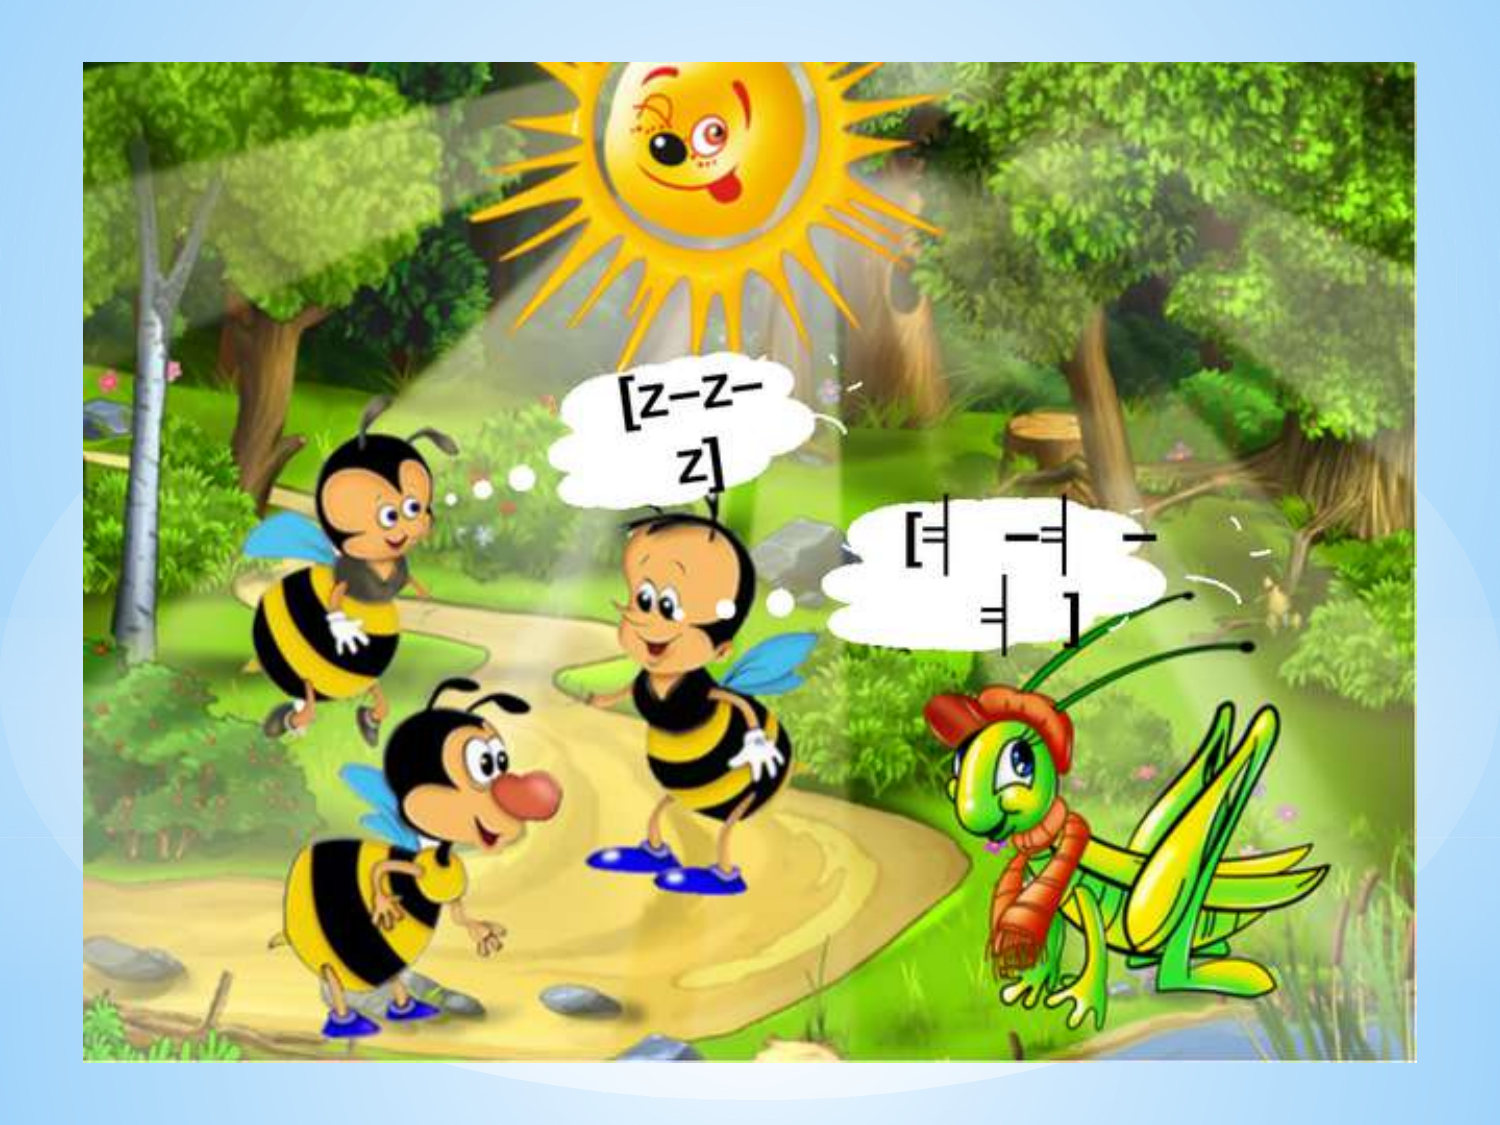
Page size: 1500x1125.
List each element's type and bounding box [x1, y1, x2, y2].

picture [83, 62, 1417, 1063]
